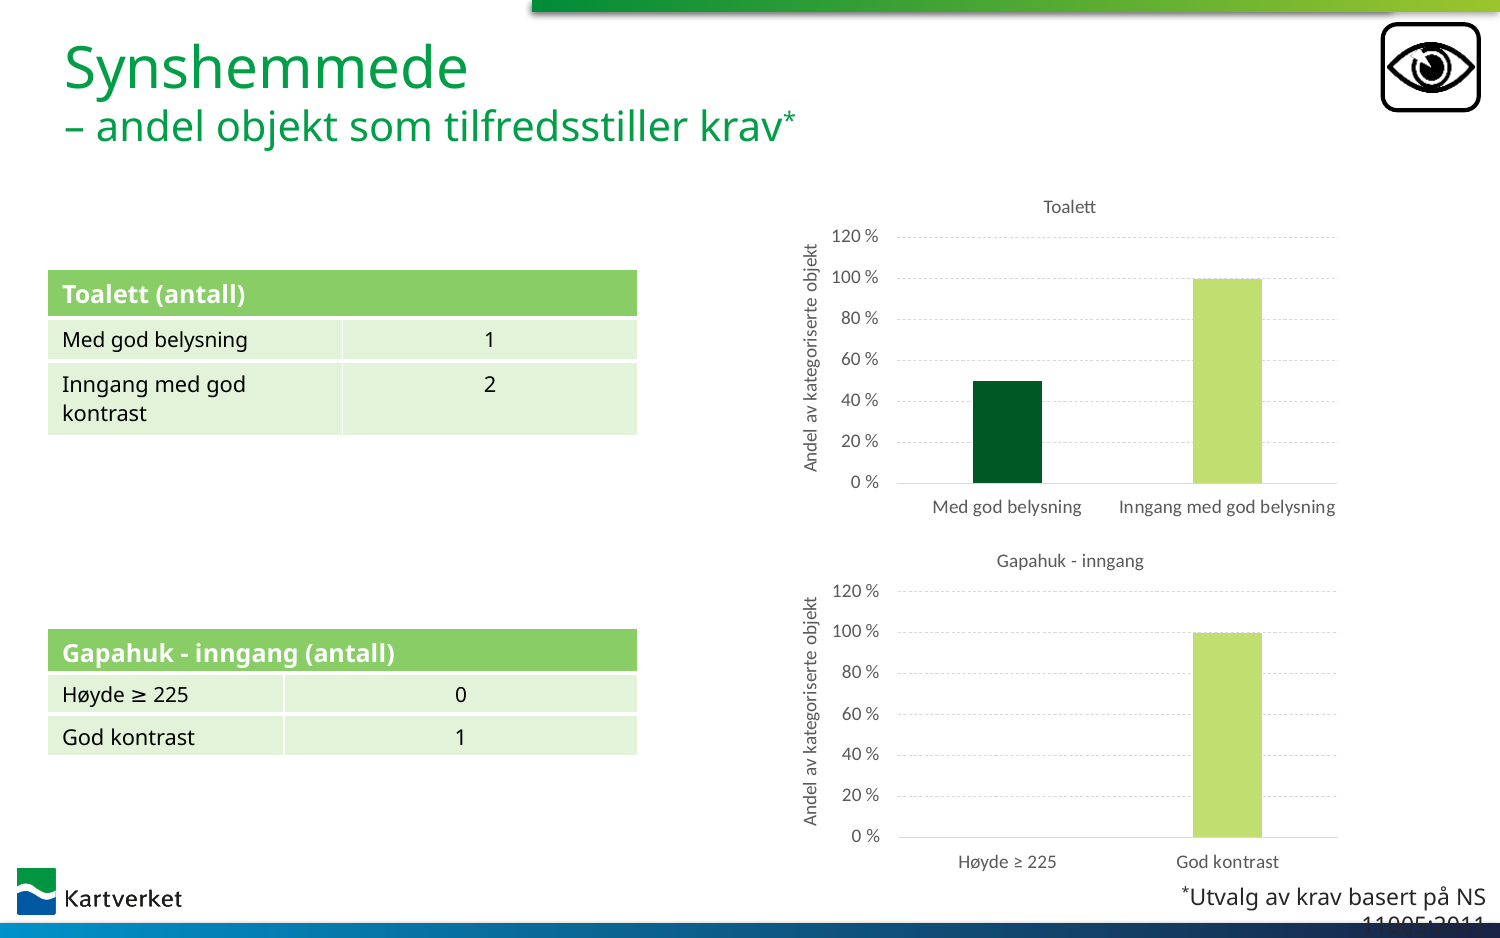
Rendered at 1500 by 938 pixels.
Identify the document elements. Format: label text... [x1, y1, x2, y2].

table_cell 1 [285, 716, 637, 755]
text_box Synshemmede – andel objekt som tilfredsstiller krav* [49, 24, 1431, 158]
picture [791, 187, 1348, 526]
table_cell 1 [343, 320, 637, 359]
table_cell Med god belysning [48, 320, 342, 359]
table_cell Inngang med god kontrast [48, 363, 342, 435]
table_header Toalett (antall) [48, 270, 637, 316]
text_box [1382, 24, 1480, 111]
picture [791, 541, 1349, 880]
table_header Gapahuk - inngang (antall) [48, 629, 637, 671]
table_cell Høyde ≥ 225 [48, 675, 283, 712]
table_cell 0 [285, 675, 637, 712]
table_cell God kontrast [48, 716, 283, 755]
text_box *Utvalg av krav basert på NS 11005:2011 [1068, 873, 1500, 938]
table_cell 2 [343, 363, 637, 435]
